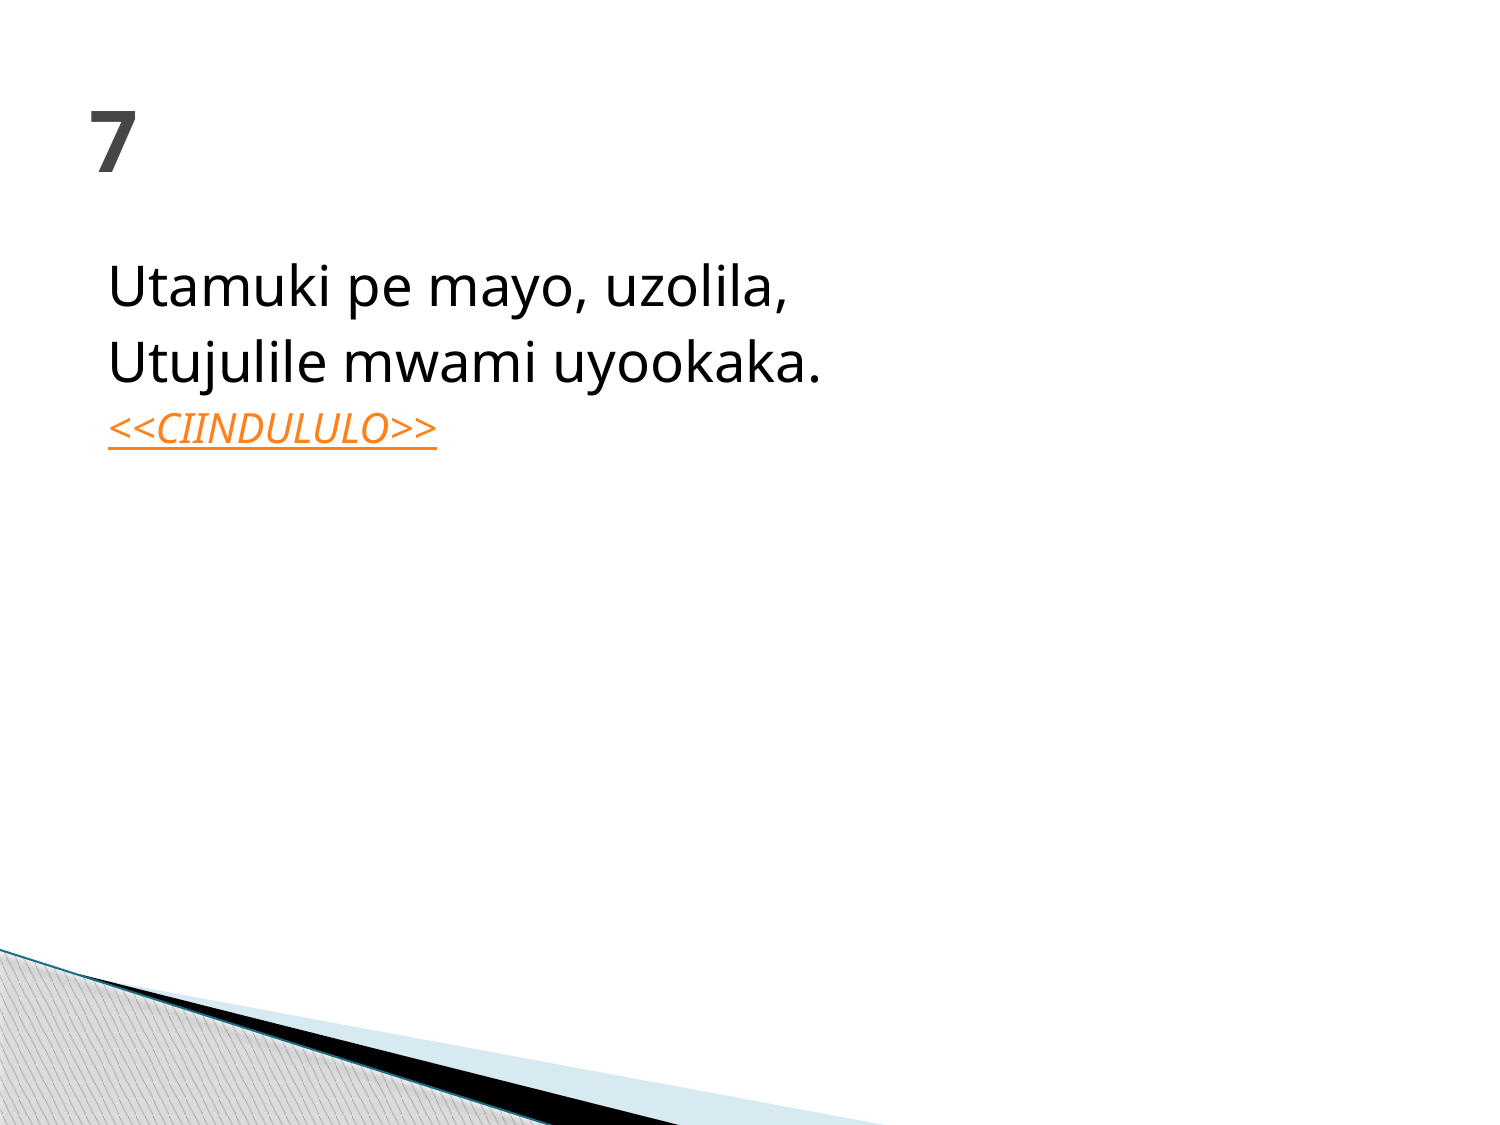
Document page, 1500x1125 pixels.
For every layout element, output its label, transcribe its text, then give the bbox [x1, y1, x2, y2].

title 7 [75, 45, 1425, 233]
list Utamuki pe mayo, uzolila, Utujulile mwami uyookaka. <<CIINDULULO>> [75, 243, 1425, 986]
